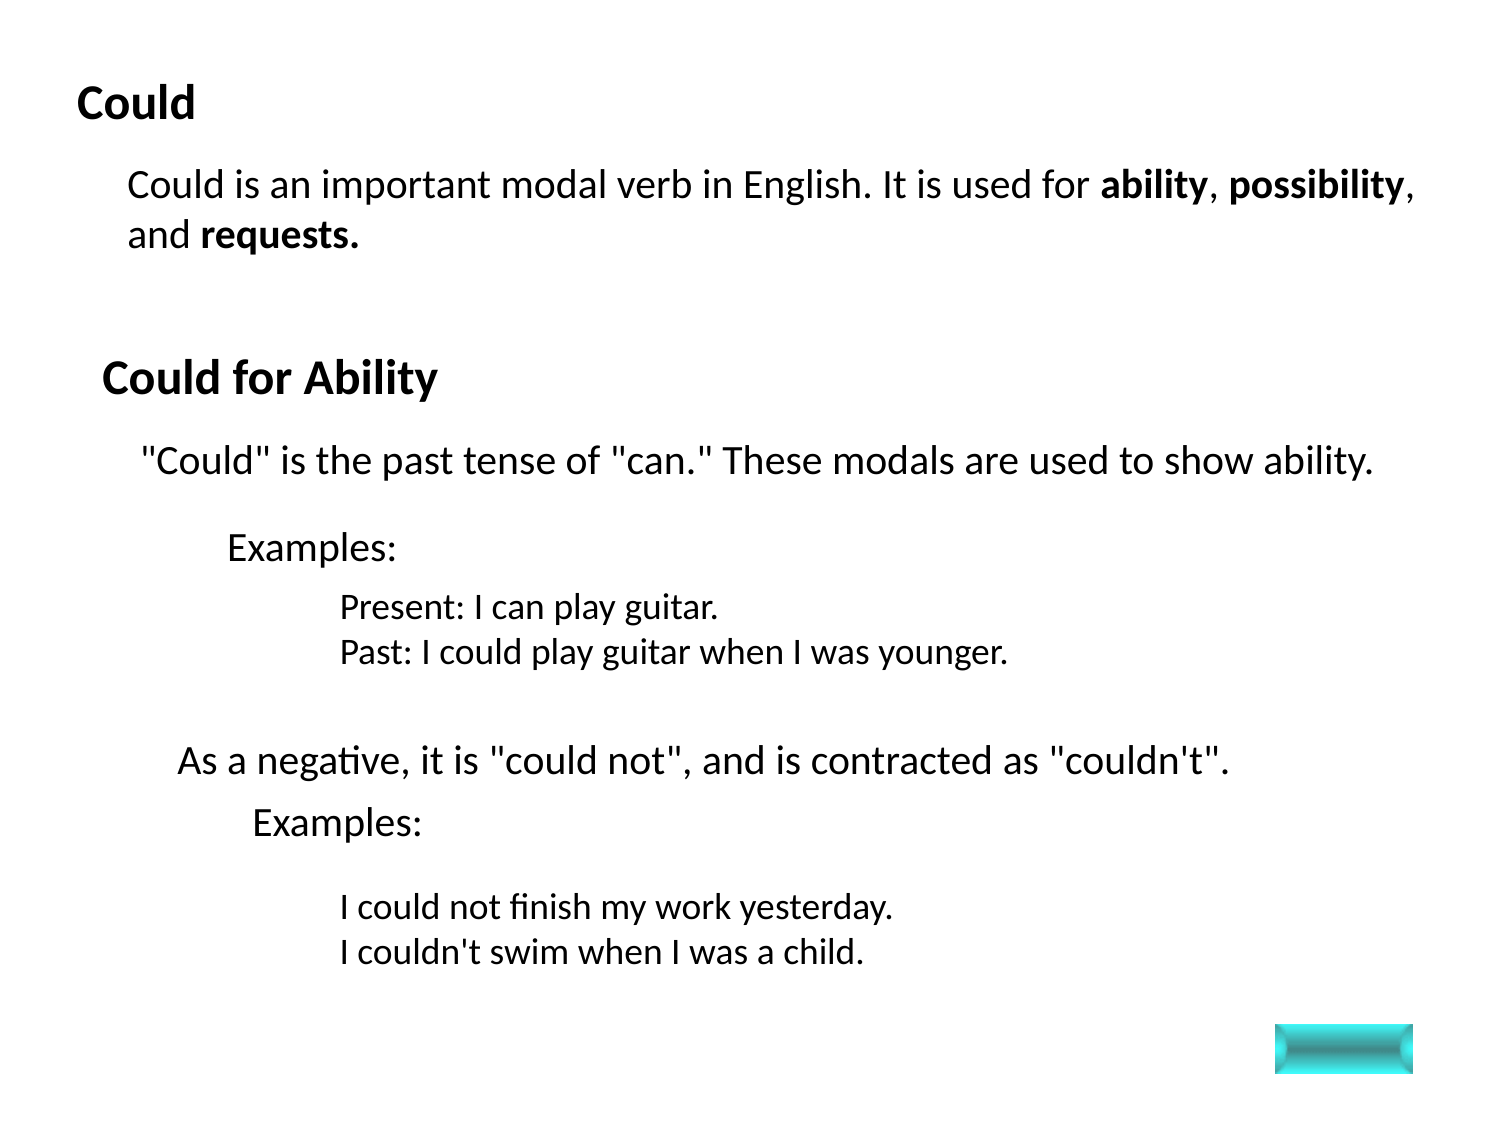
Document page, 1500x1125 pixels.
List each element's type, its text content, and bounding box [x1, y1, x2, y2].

text_box Could is an important modal verb in English. It is used for ability, possibility, and requests. [112, 149, 1450, 265]
text_box I could not finish my work yesterday. I couldn't swim when I was a child. [324, 874, 925, 980]
text_box "Could" is the past tense of "can." These modals are used to show ability. [125, 425, 1438, 490]
picture [1274, 1024, 1413, 1074]
text_box As a negative, it is "could not", and is contracted as "couldn't". [162, 725, 1250, 790]
text_box Examples: [237, 790, 475, 853]
text_box Could [62, 62, 225, 138]
text_box Could for Ability [87, 337, 475, 413]
text_box Present: I can play guitar. Past: I could play guitar when I was younger. [324, 574, 1038, 680]
text_box Examples: [212, 512, 450, 578]
